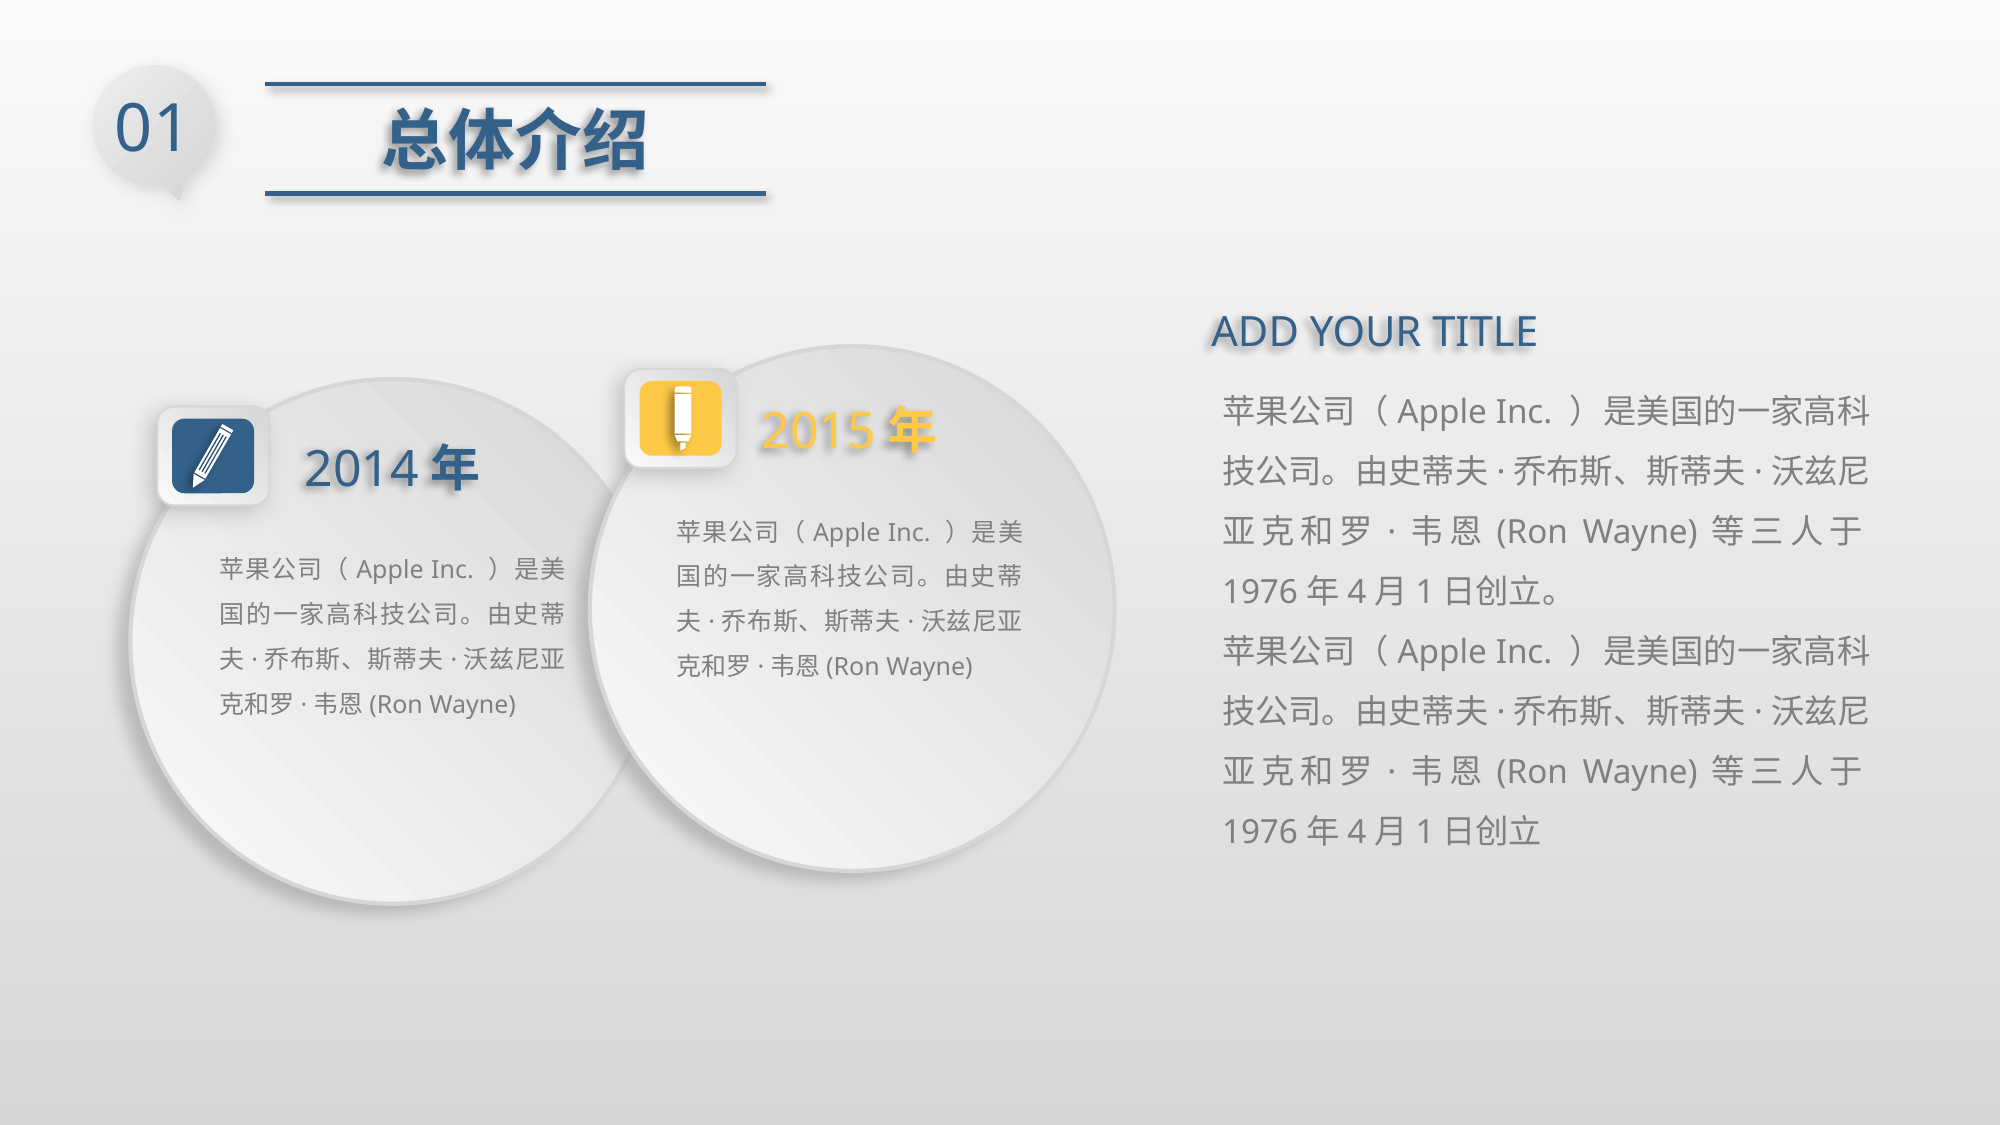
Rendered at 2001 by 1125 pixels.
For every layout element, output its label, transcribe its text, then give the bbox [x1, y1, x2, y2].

text_box 2014年 [289, 429, 496, 504]
text_box 苹果公司（Apple Inc. ）是美国的一家高科技公司。由史蒂夫·乔布斯、斯蒂夫·沃兹尼亚克和罗·韦恩(Ron Wayne) [661, 493, 1038, 688]
text_box [588, 345, 1116, 872]
text_box 2015年 [746, 391, 953, 467]
text_box ADD YOUR TITLE [1196, 297, 1553, 363]
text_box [92, 65, 216, 186]
text_box 苹果公司（Apple Inc. ）是美国的一家高科技公司。由史蒂夫·乔布斯、斯蒂夫·沃兹尼亚克和罗·韦恩(Ron Wayne)等三人于1976年4月1日创立。 苹果公司（Apple Inc. ）是美国的一家高科技公司。由史蒂夫·乔布斯、斯蒂夫·沃兹尼亚克和罗·韦恩(Ron Wayne)等三人于1976年4月1日创立 [1207, 363, 1886, 858]
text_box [264, 84, 767, 194]
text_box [624, 368, 737, 468]
text_box 苹果公司（Apple Inc. ）是美国的一家高科技公司。由史蒂夫·乔布斯、斯蒂夫·沃兹尼亚克和罗·韦恩(Ron Wayne) [204, 531, 581, 726]
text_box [157, 406, 270, 506]
text_box [129, 377, 619, 905]
